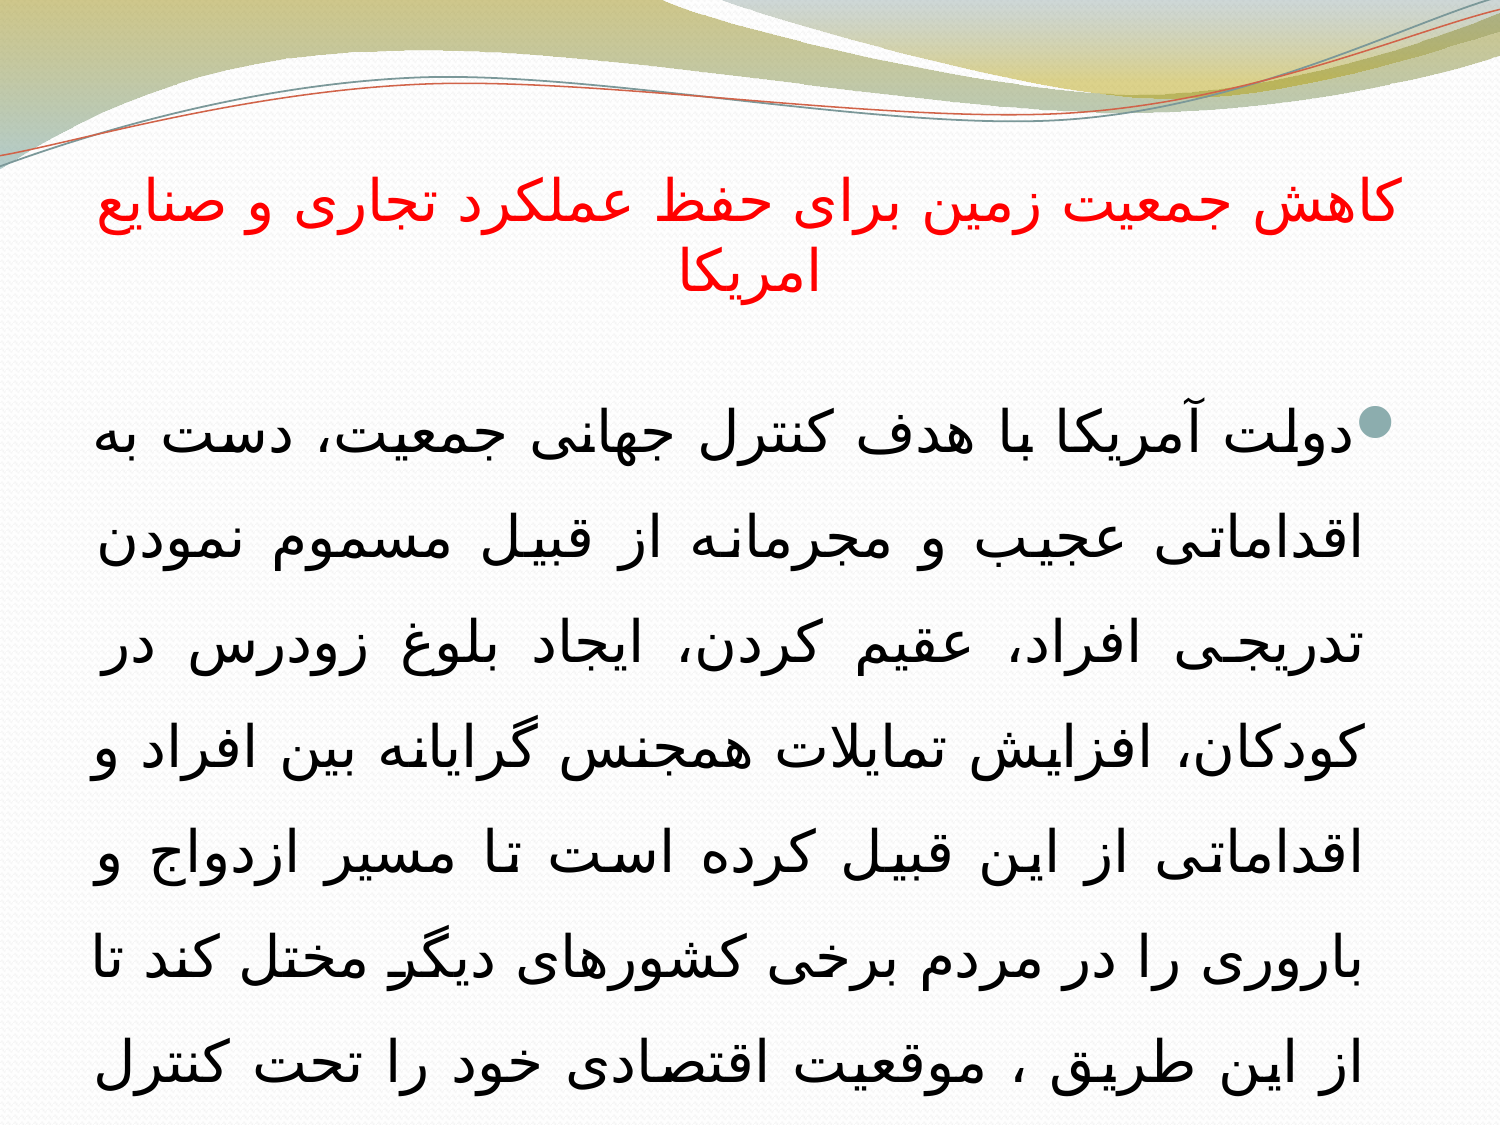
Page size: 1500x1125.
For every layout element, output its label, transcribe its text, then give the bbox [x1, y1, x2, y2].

list دولت آمريکا با هدف کنترل جهانی جمعيت، دست به اقداماتی عجيب و مجرمانه از قبيل مسموم نمودن تدريجی افراد، عقيم کردن، ایجاد بلوغ زودرس در کودکان، افزايش تمايلات همجنس گرايانه بين افراد و اقداماتی از اين قبيل کرده است تا مسير ازدواج و باروری را در مردم برخی کشورهای ديگر مختل کند تا از این طريق ، موقعيت اقتصادی خود را تحت کنترل داشته باشد. [74, 351, 1426, 1038]
title کاهش جمعیت زمین برای حفظ عملکرد تجاری و صنایع امریکا [74, 115, 1426, 304]
